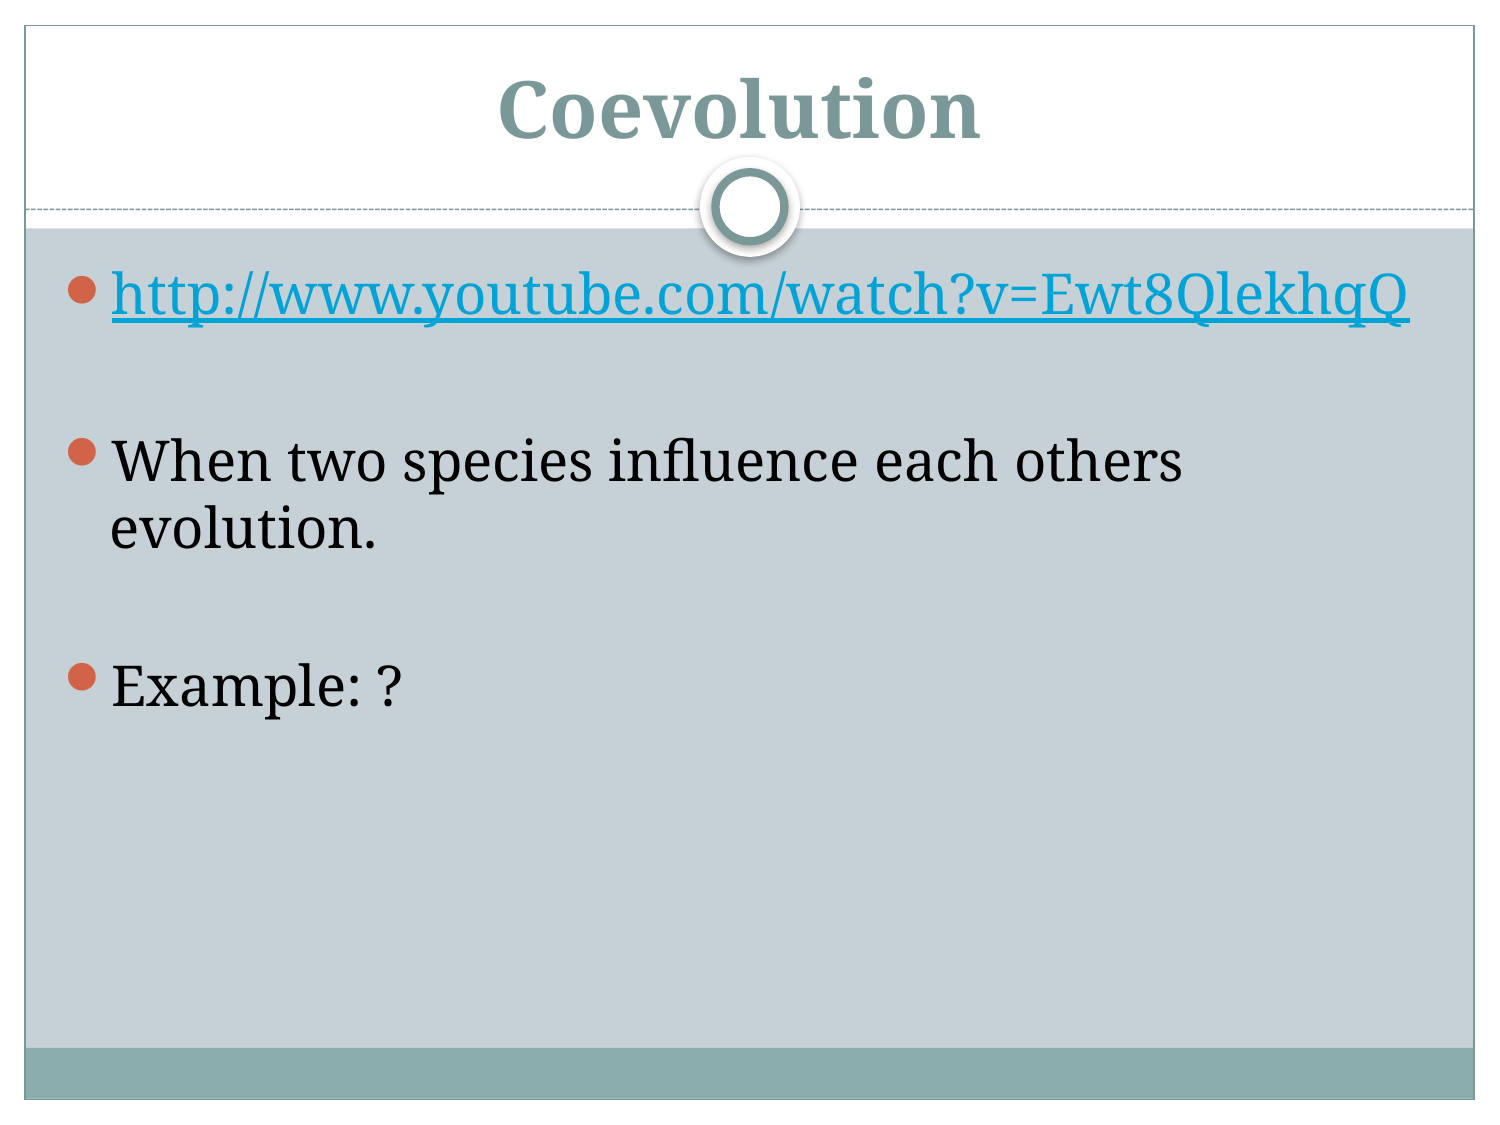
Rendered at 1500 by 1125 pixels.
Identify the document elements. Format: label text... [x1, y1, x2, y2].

title Coevolution [49, 37, 1450, 162]
list http://www.youtube.com/watch?v=Ewt8QlekhqQ When two species influence each others evolution. Example: ? [49, 250, 1445, 1001]
